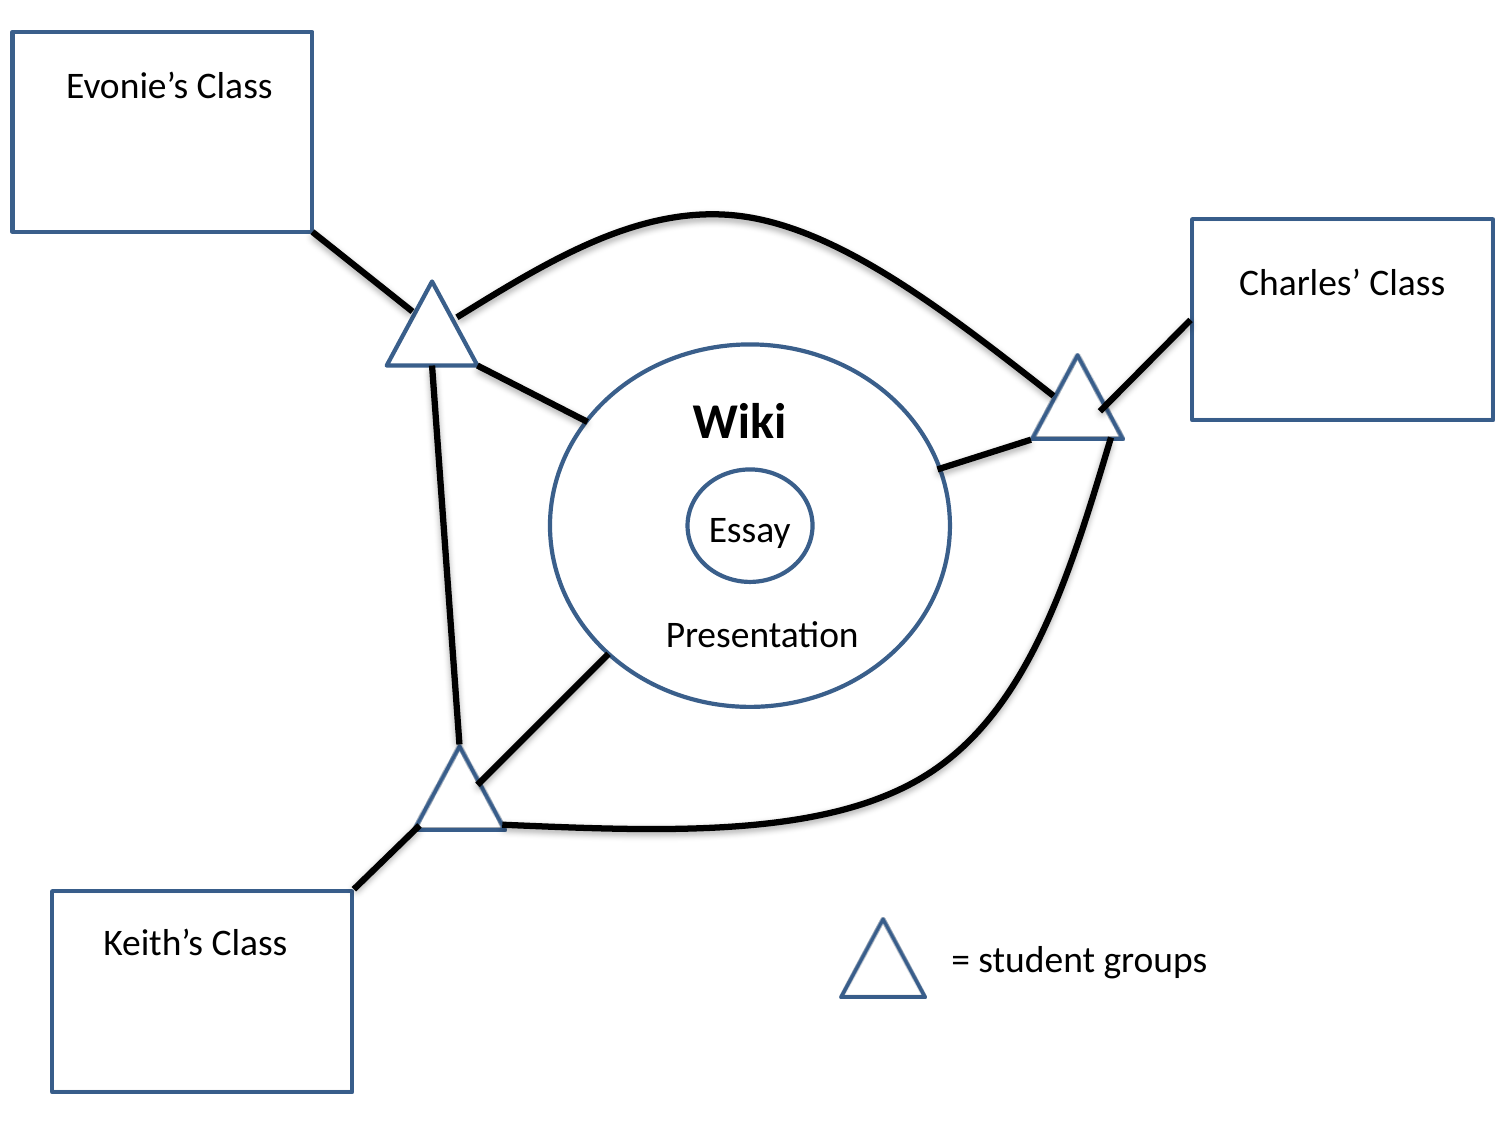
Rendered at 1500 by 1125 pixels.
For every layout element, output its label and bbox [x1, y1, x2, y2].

text_box [12, 31, 1495, 1094]
picture [839, 917, 928, 999]
